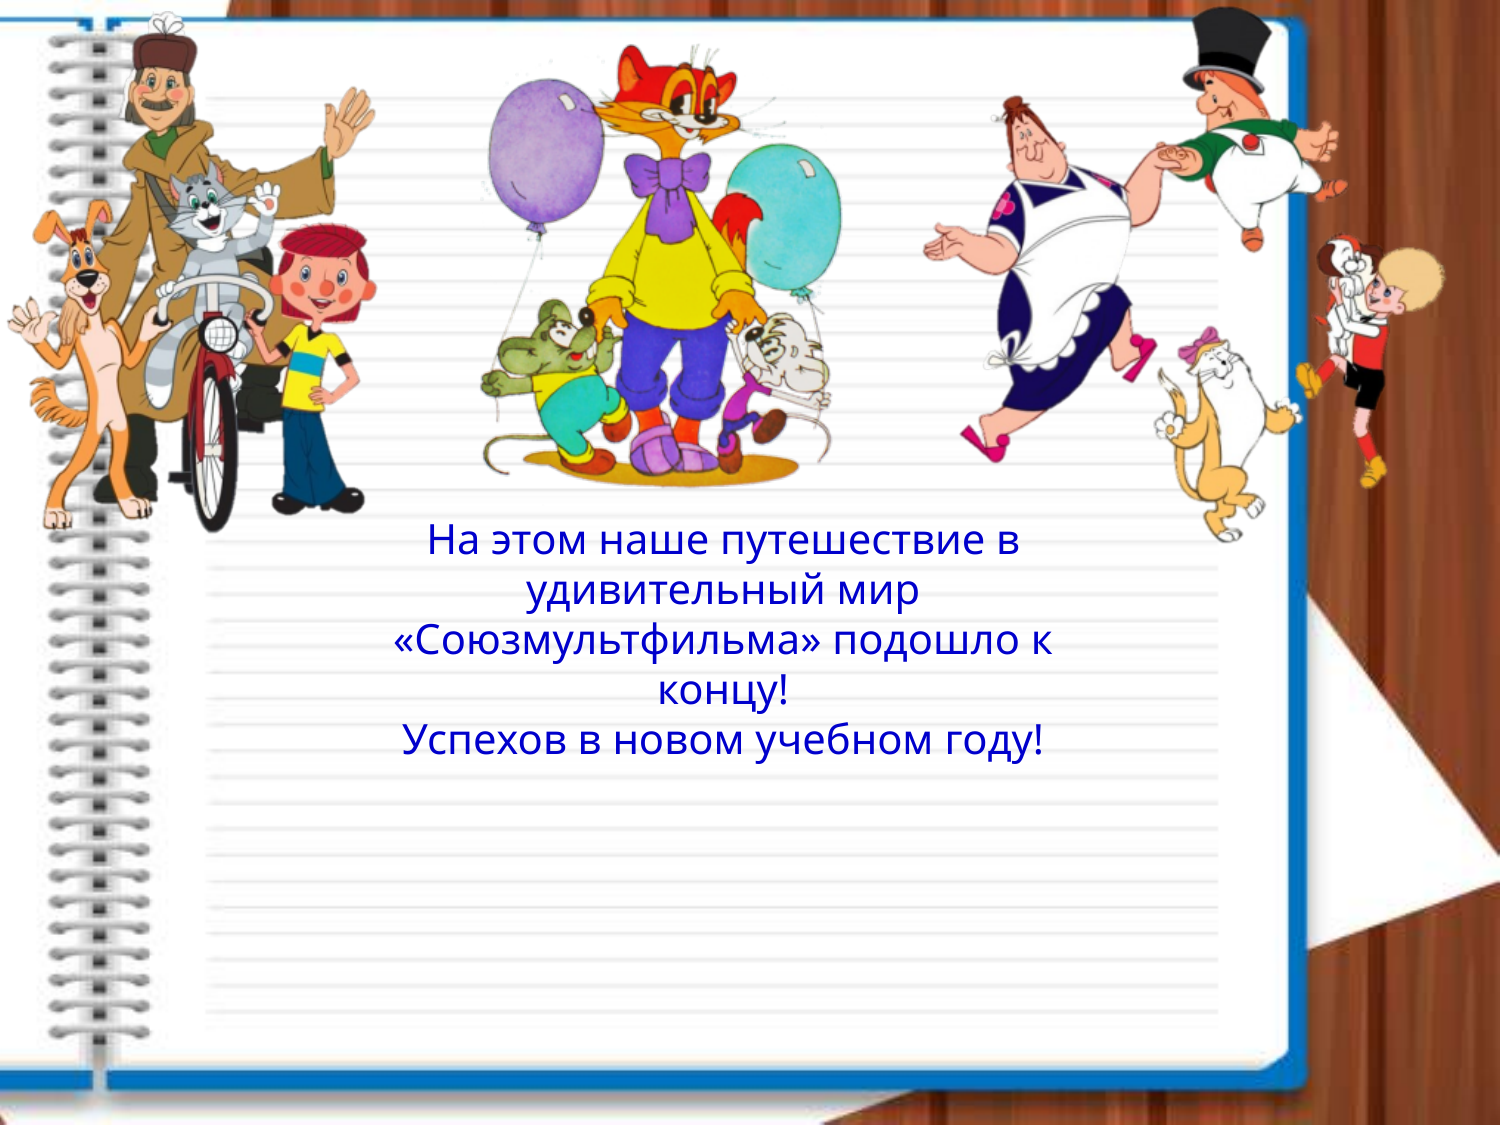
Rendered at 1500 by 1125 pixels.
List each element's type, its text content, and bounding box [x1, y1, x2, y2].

picture [0, 0, 1500, 1125]
text_box На этом наше путешествие в удивительный мир «Союзмультфильма» подошло к концу! Успехов в новом учебном году! [360, 505, 1086, 771]
